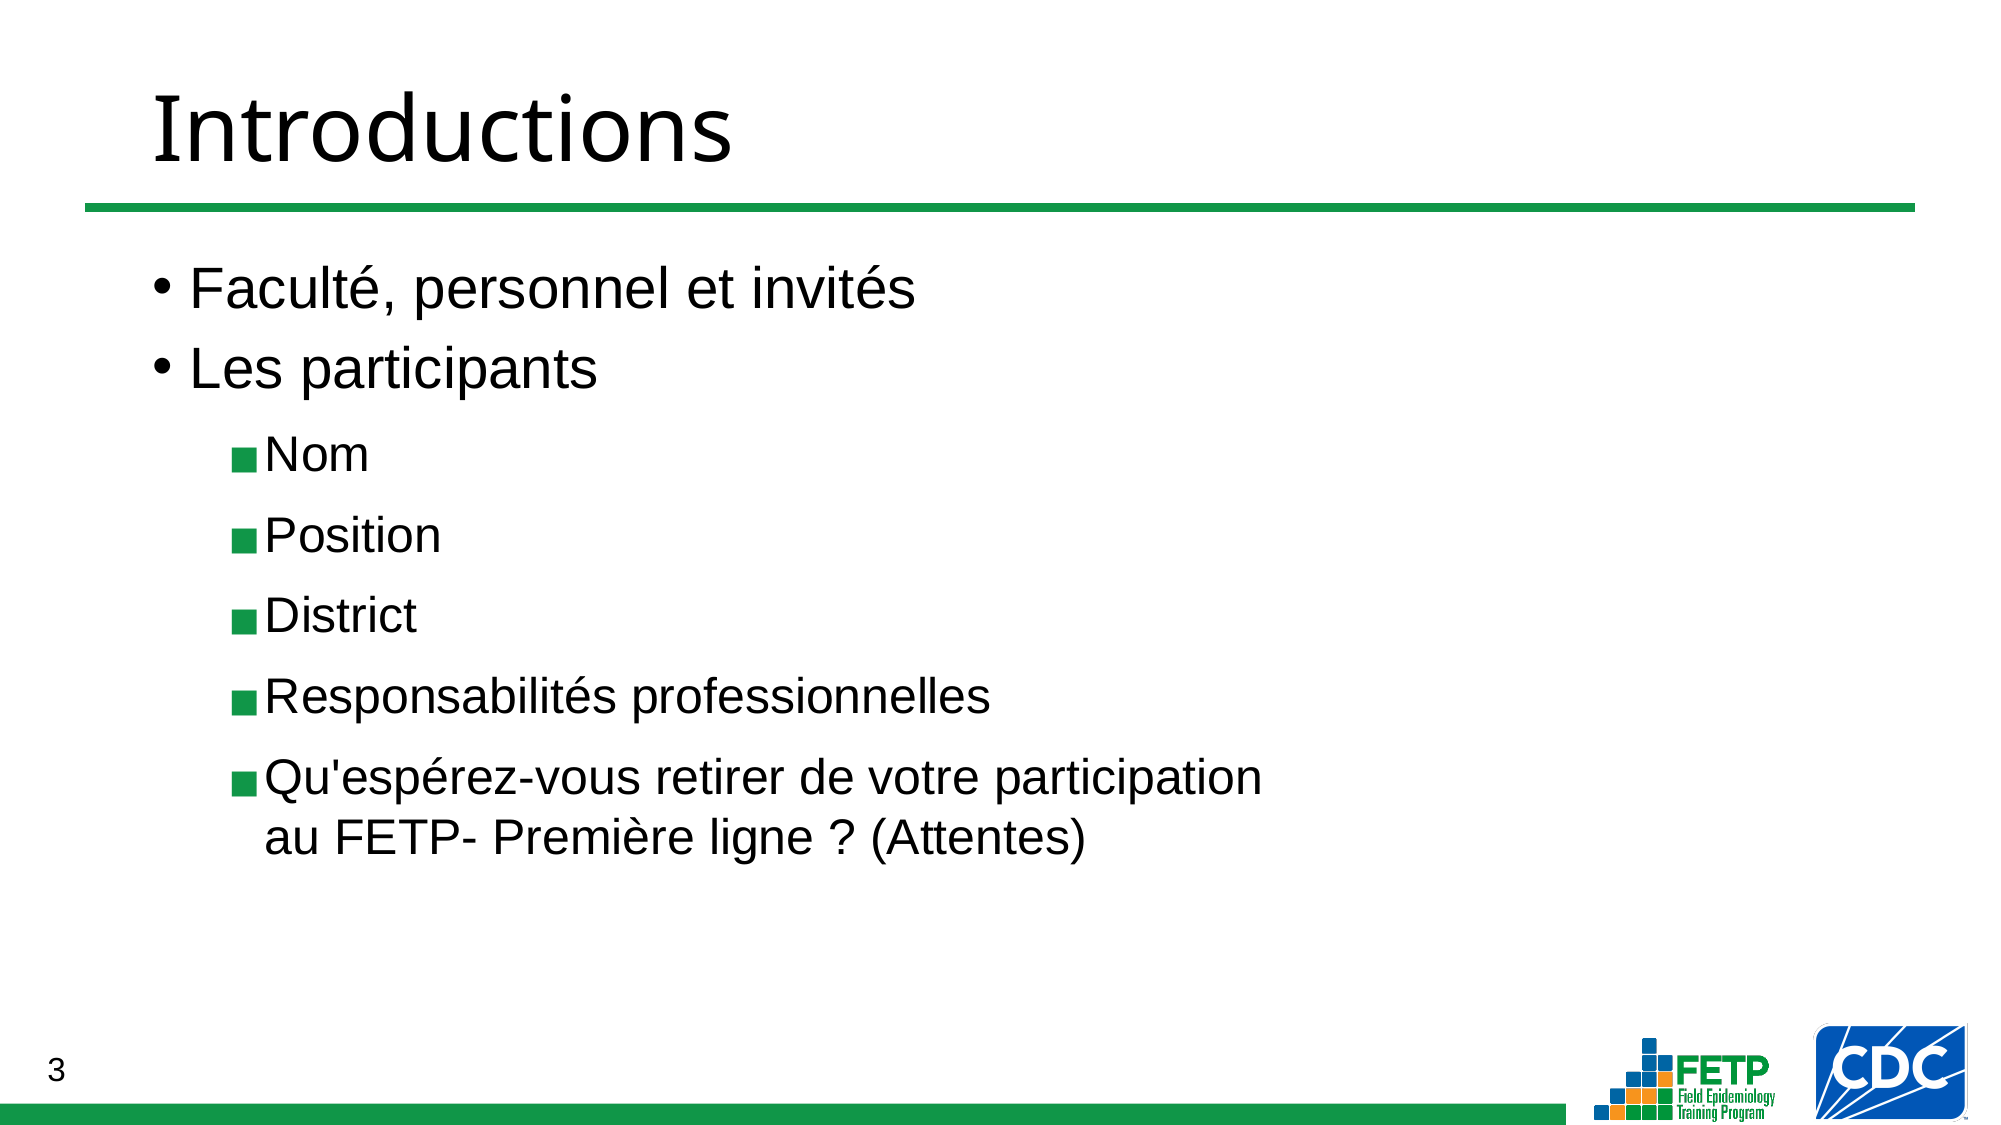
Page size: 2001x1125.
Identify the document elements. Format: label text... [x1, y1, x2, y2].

picture [1813, 1023, 1968, 1122]
picture [1594, 1038, 1775, 1122]
title Introductions [137, 75, 1863, 207]
list Faculté, personnel et invités Les participants Nom Position District Responsabilités professionnelles Qu'espérez-vous retirer de votre participation au FETP- Première ligne ? (Attentes) [137, 242, 1910, 1004]
